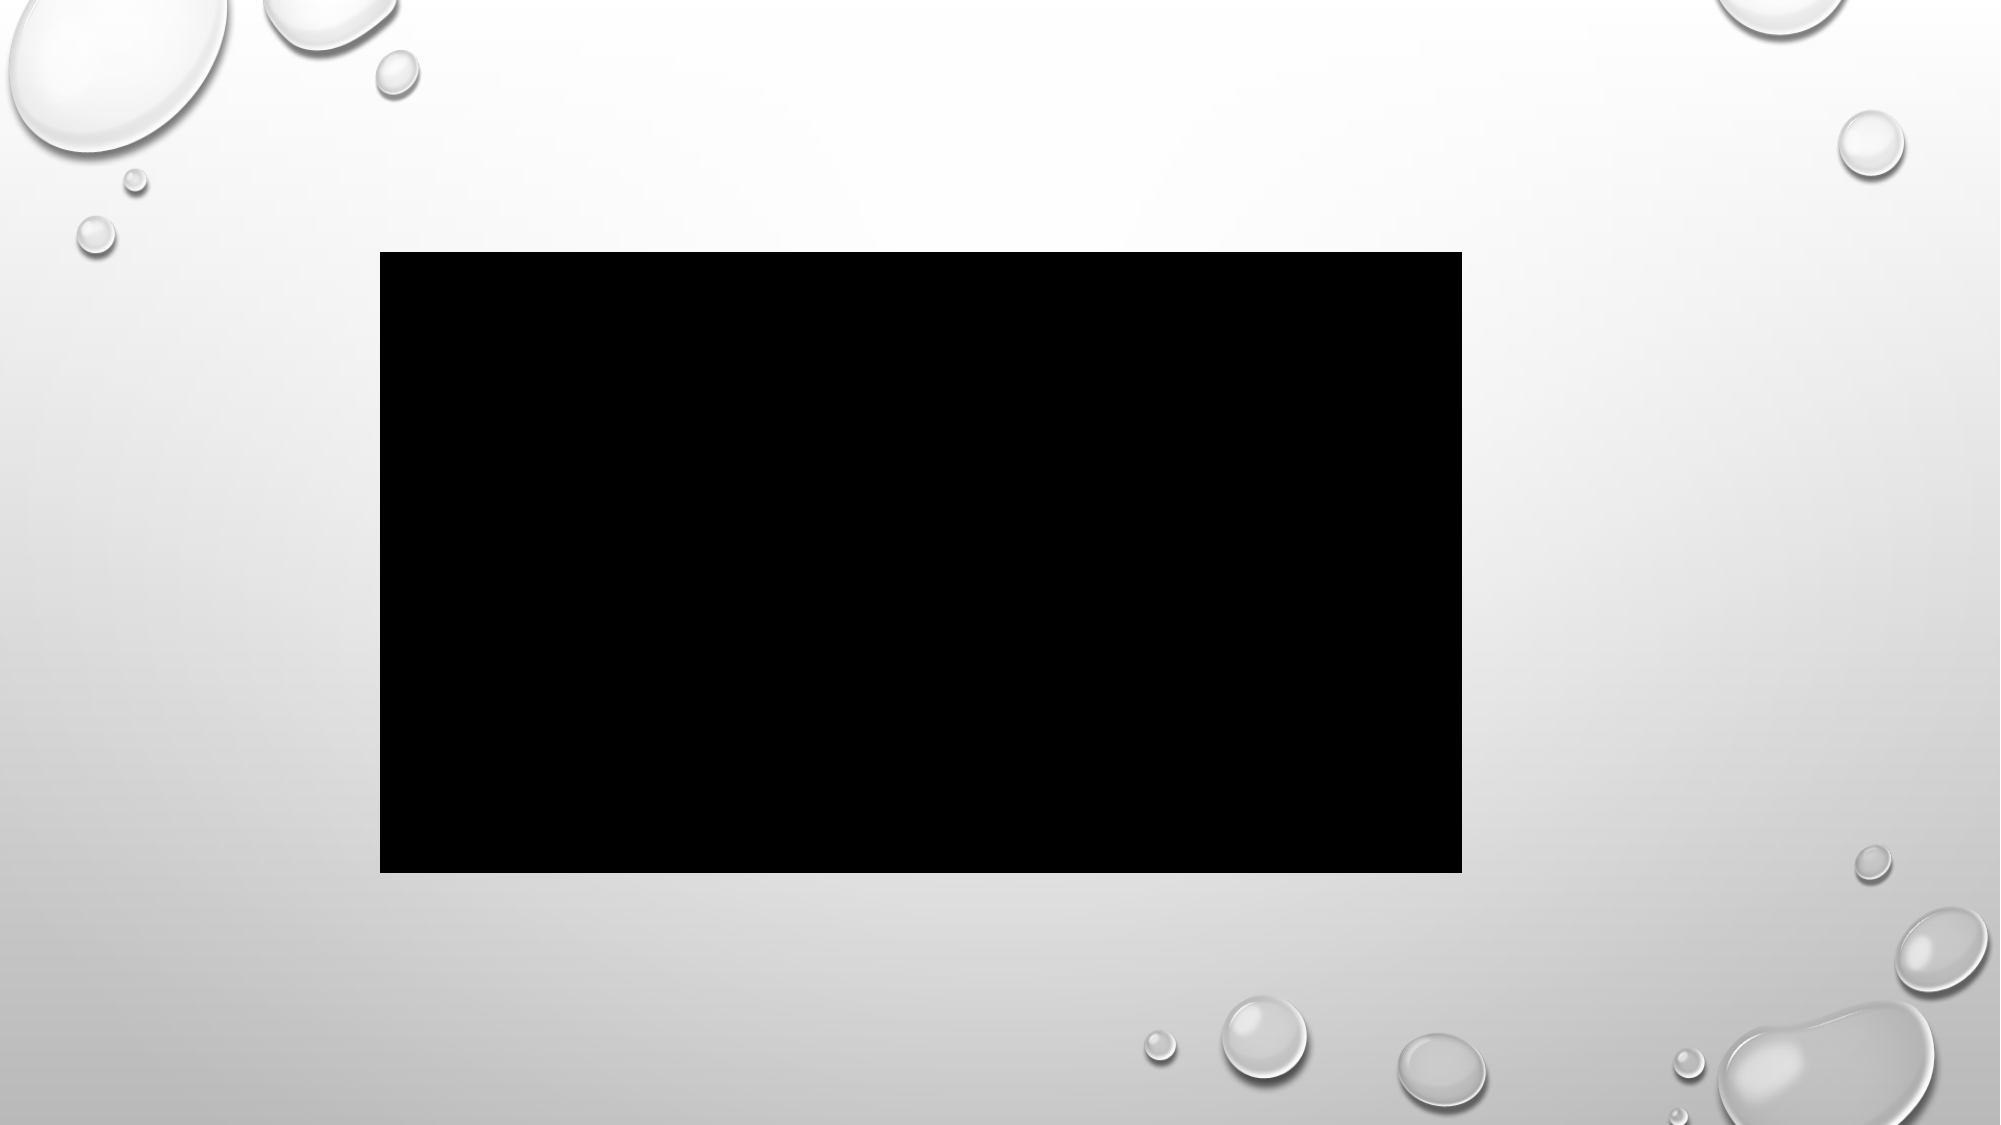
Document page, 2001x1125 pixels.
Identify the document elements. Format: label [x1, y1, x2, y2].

text_box [379, 251, 1463, 874]
picture [0, 0, 2000, 1125]
